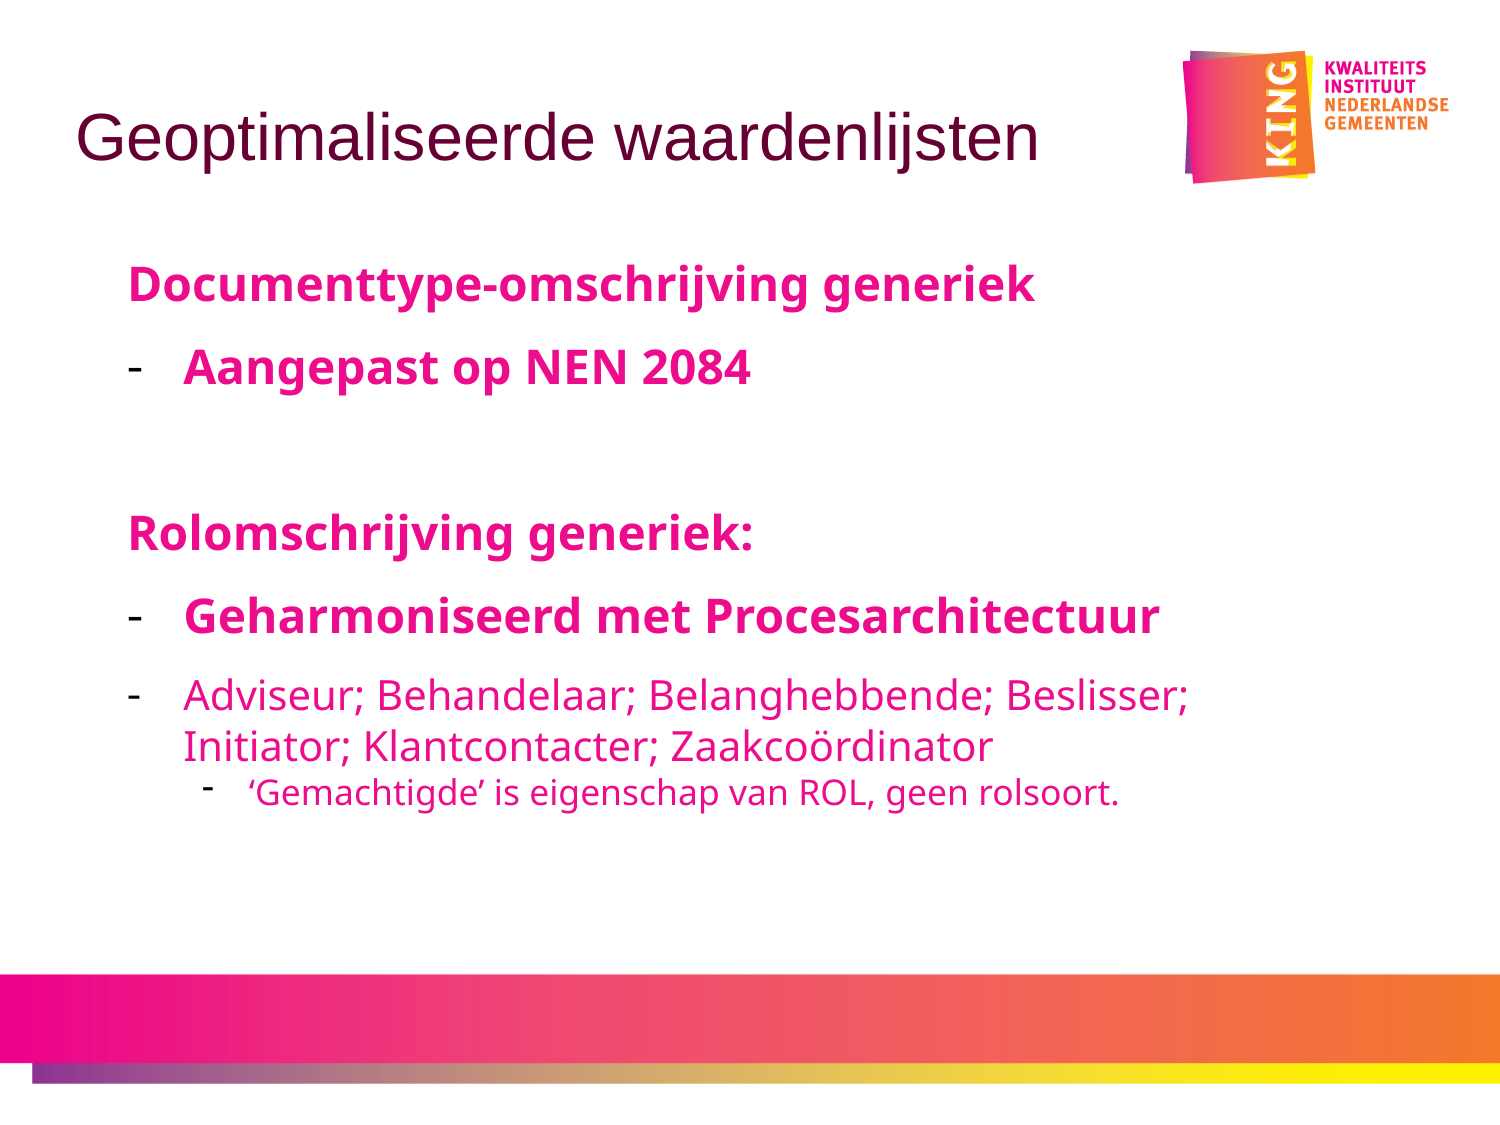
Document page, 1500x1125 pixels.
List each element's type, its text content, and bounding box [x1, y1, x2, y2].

picture [0, 0, 1500, 1125]
list Documenttype-omschrijving generiek Aangepast op NEN 2084 Rolomschrijving generiek: Geharmoniseerd met Procesarchitectuur Adviseur; Behandelaar; Belanghebbende; Beslisser; Initiator; Klantcontacter; Zaakcoördinator ‘Gemachtigde’ is eigenschap van ROL, geen rolsoort. [111, 245, 1500, 989]
title Geoptimaliseerde waardenlijsten [74, 44, 1425, 233]
